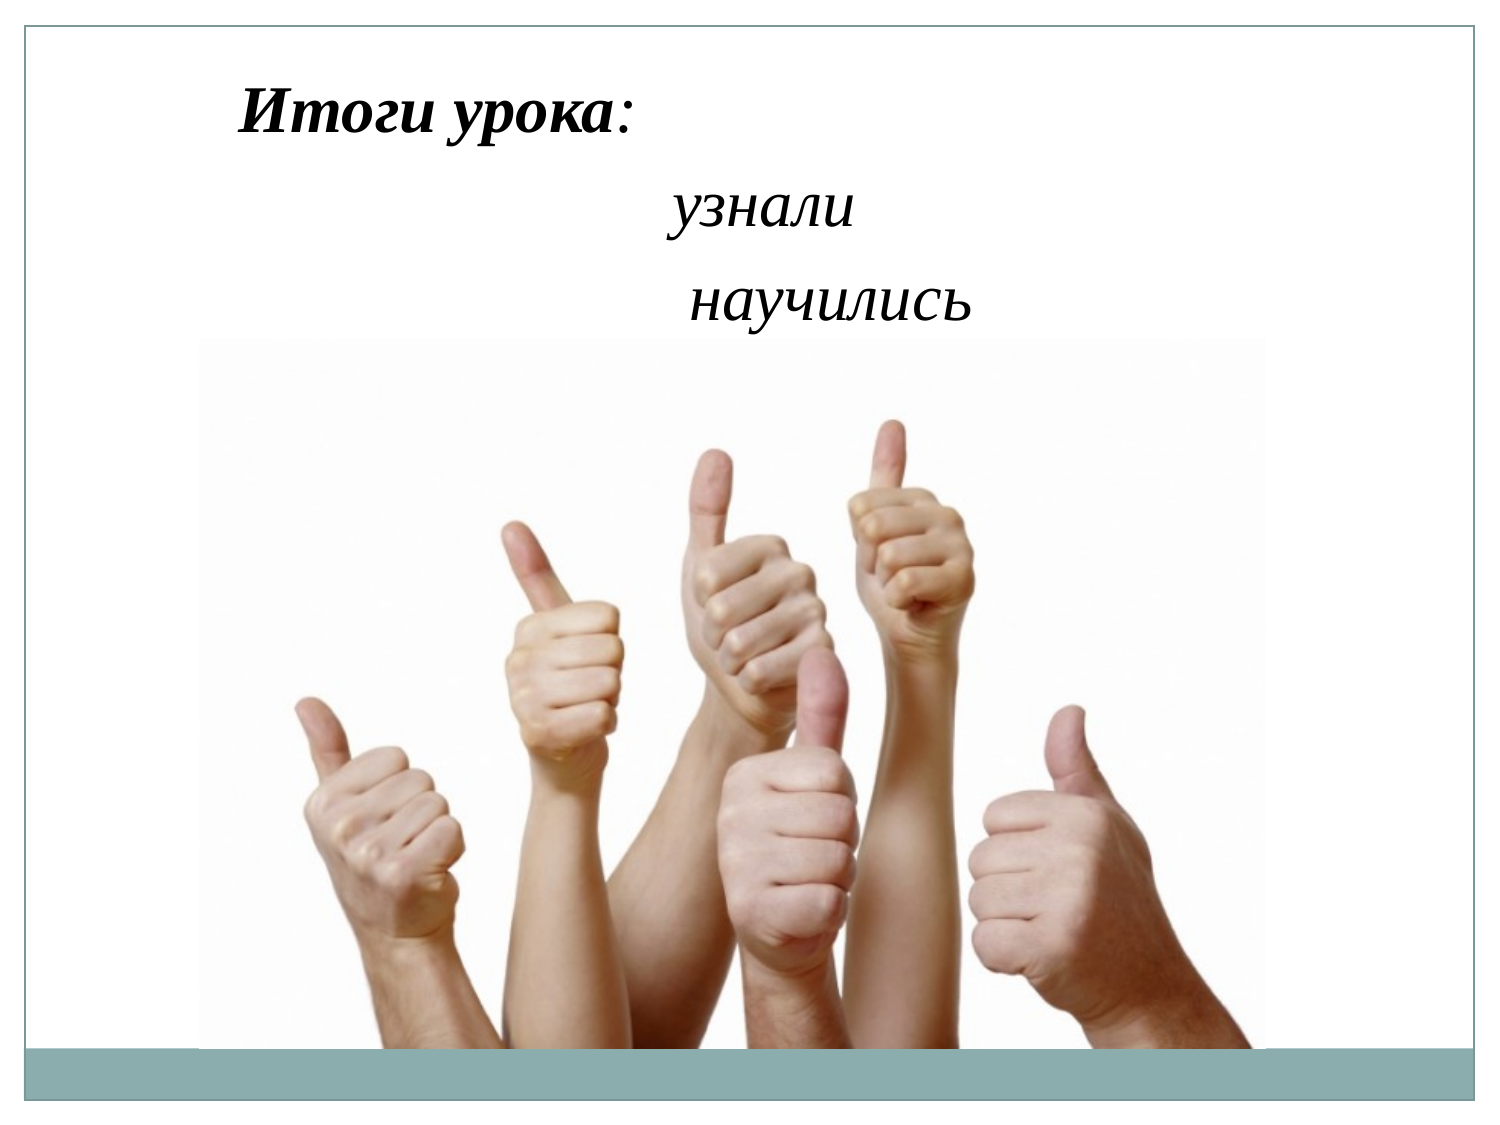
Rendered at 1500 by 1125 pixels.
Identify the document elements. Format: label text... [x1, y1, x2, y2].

text_box Итоги урока: [224, 58, 653, 154]
picture [198, 339, 1266, 1049]
text_box научились [674, 246, 988, 336]
text_box узнали [657, 152, 871, 247]
